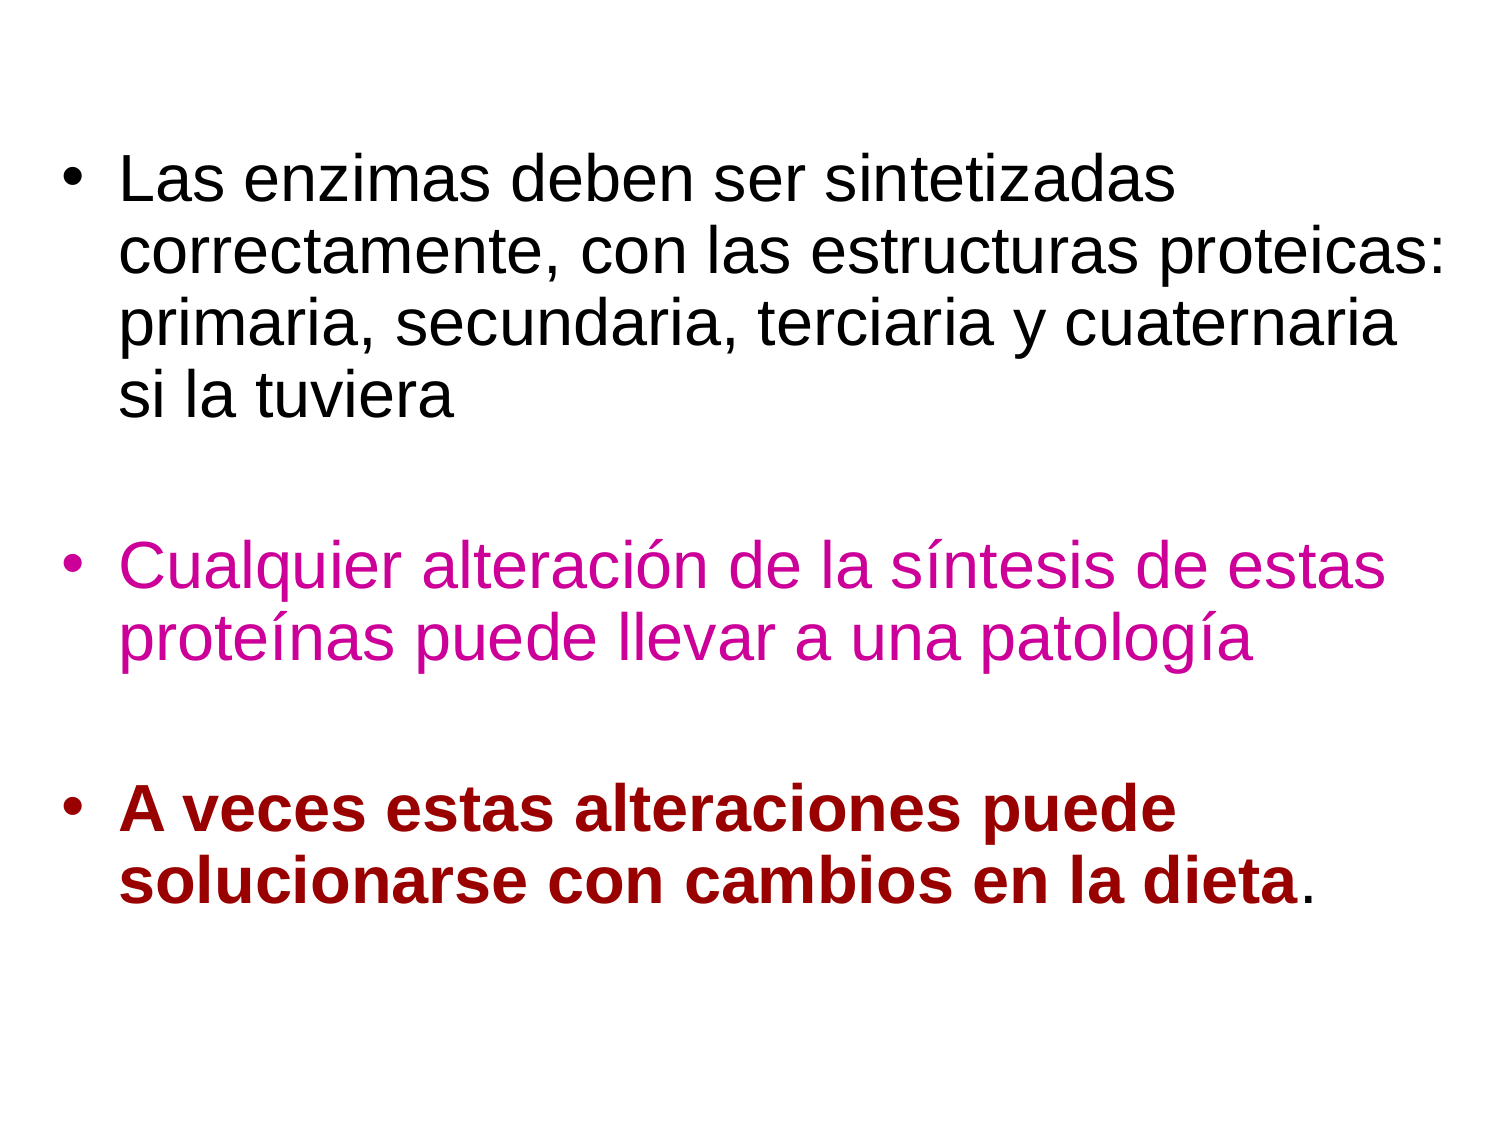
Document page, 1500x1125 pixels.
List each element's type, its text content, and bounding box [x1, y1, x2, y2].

list Las enzimas deben ser sintetizadas correctamente, con las estructuras proteicas: primaria, secundaria, terciaria y cuaternaria si la tuviera Cualquier alteración de la síntesis de estas proteínas puede llevar a una patología A veces estas alteraciones puede solucionarse con cambios en la dieta. [46, 135, 1466, 938]
